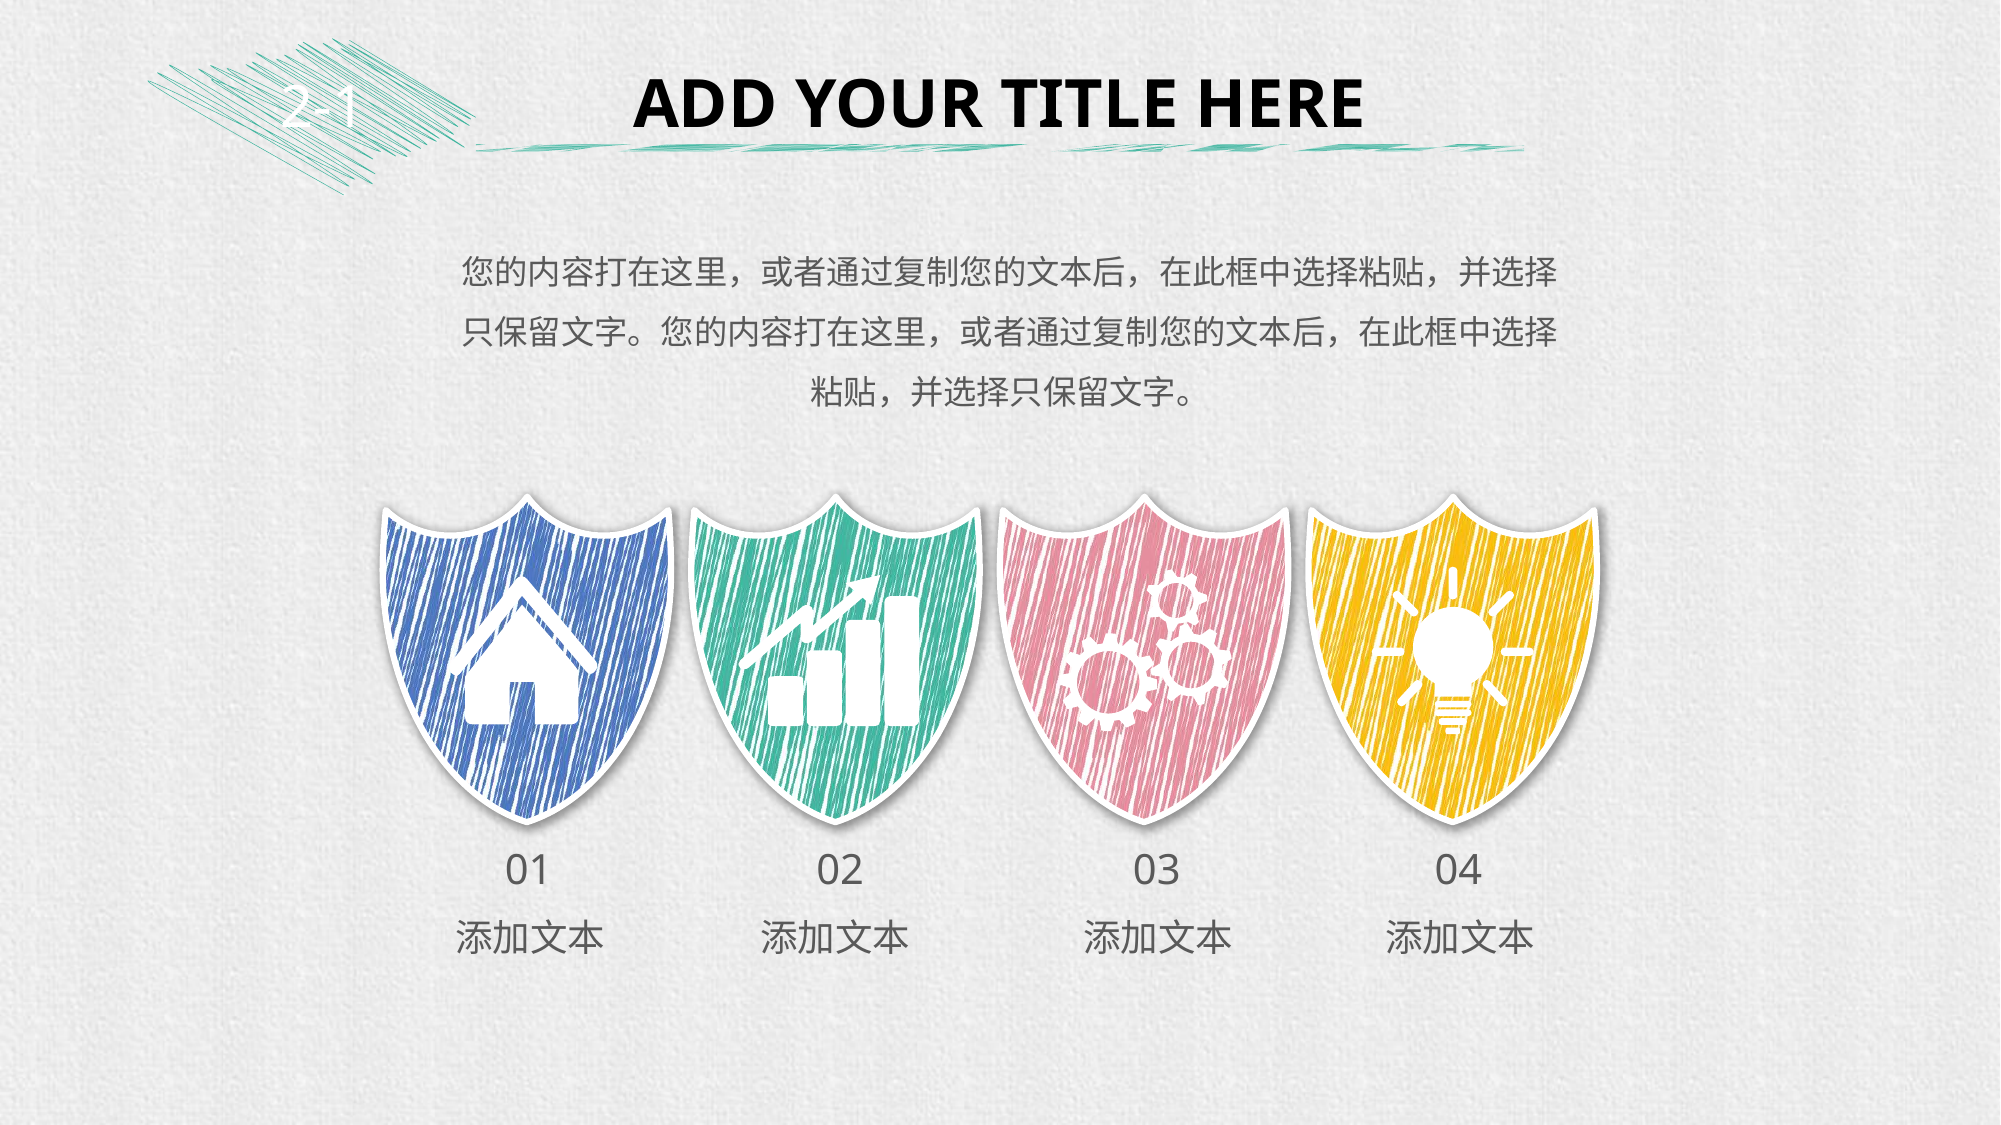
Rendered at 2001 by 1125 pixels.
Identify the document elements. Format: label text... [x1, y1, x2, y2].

text_box [727, 144, 1028, 152]
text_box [691, 496, 980, 965]
picture [0, 0, 2001, 1125]
text_box [145, 63, 376, 196]
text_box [382, 496, 672, 965]
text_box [1308, 496, 1597, 965]
text_box [322, 37, 477, 149]
text_box [255, 51, 286, 62]
text_box [245, 61, 265, 78]
text_box 您的内容打在这里，或者通过复制您的文本后，在此框中选择粘贴，并选择只保留文字。您的内容打在这里，或者通过复制您的文本后，在此框中选择粘贴，并选择只保留文字。 [433, 225, 1587, 417]
text_box 2-1 [265, 62, 381, 147]
text_box [475, 144, 632, 152]
text_box [365, 131, 414, 158]
text_box [1292, 144, 1525, 152]
text_box [1050, 144, 1195, 152]
text_box [617, 144, 758, 152]
text_box [1185, 144, 1291, 152]
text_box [999, 496, 1289, 965]
text_box [295, 41, 338, 62]
text_box [381, 122, 422, 150]
text_box [283, 54, 301, 62]
text_box ADD YOUR TITLE HERE [618, 53, 1382, 149]
